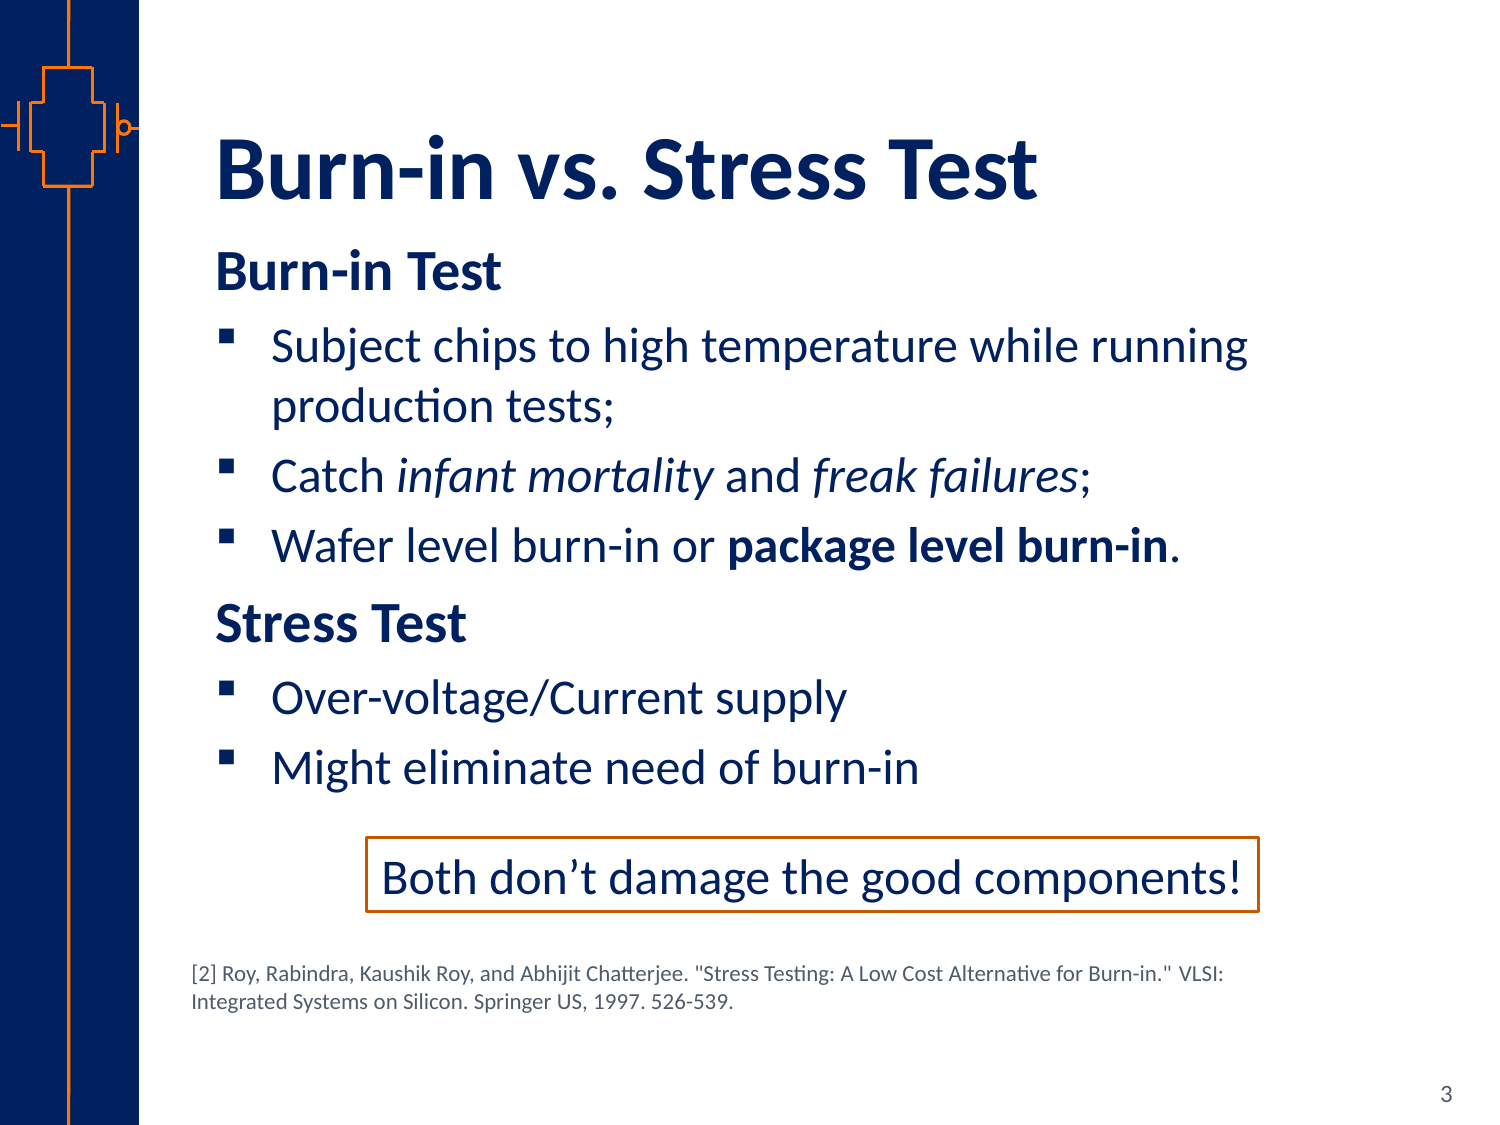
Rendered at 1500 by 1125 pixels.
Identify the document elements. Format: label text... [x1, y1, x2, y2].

text_box [2] Roy, Rabindra, Kaushik Roy, and Abhijit Chatterjee. "Stress Testing: A Low Cost Alternative for Burn-in." VLSI: Integrated Systems on Silicon. Springer US, 1997. 526-539. [176, 951, 1310, 1022]
title Burn-in vs. Stress Test [200, 37, 1388, 224]
list Burn-in Test Subject chips to high temperature while running production tests; Catch infant mortality and freak failures; Wafer level burn-in or package level burn-in. Stress Test Over-voltage/Current supply Might eliminate need of burn-in [200, 224, 1425, 950]
text_box Both don’t damage the good components! [366, 837, 1259, 912]
slide_number 3 [1425, 1062, 1488, 1123]
